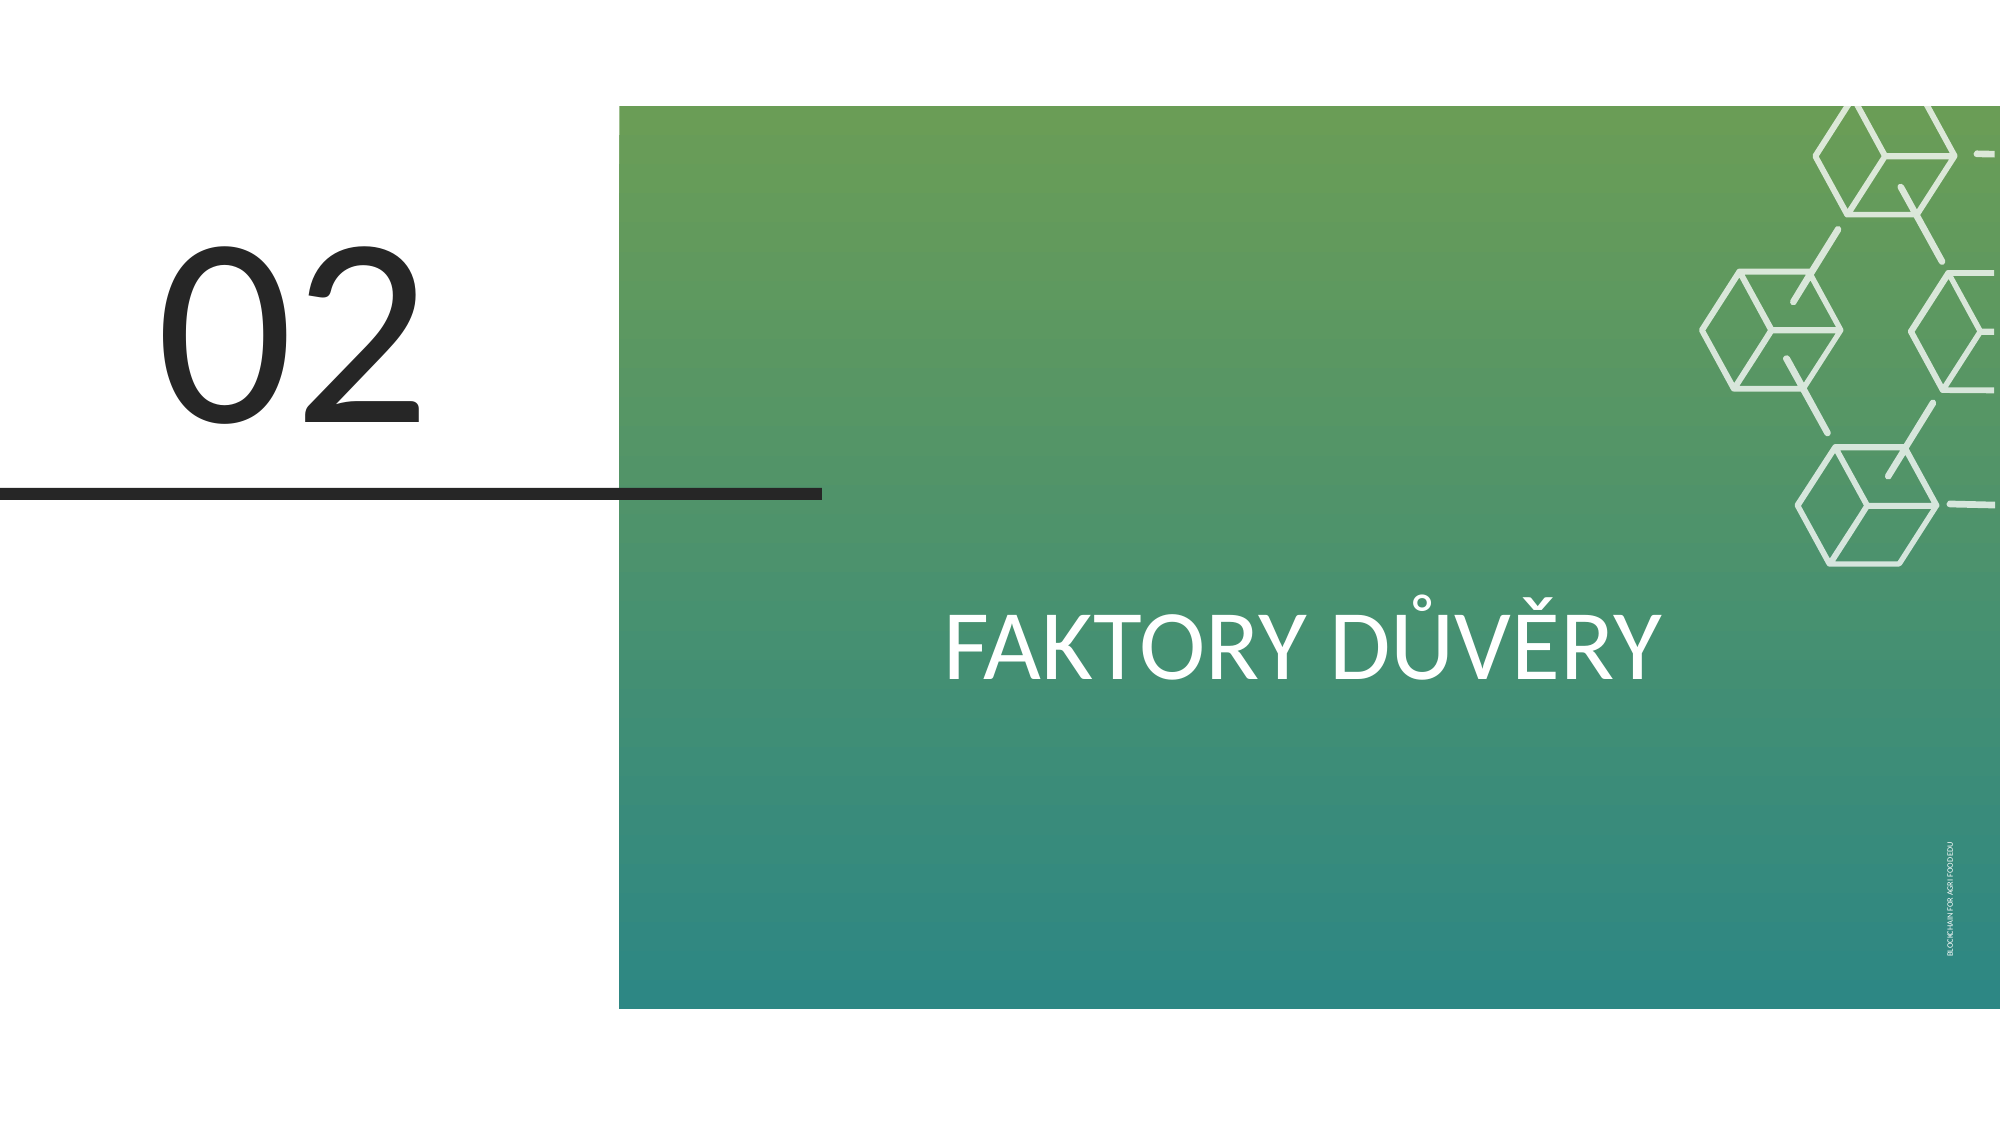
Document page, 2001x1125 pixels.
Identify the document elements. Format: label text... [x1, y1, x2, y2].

list 02 [141, 180, 481, 277]
list FAKTORY DŮVĚRY [928, 585, 1915, 956]
